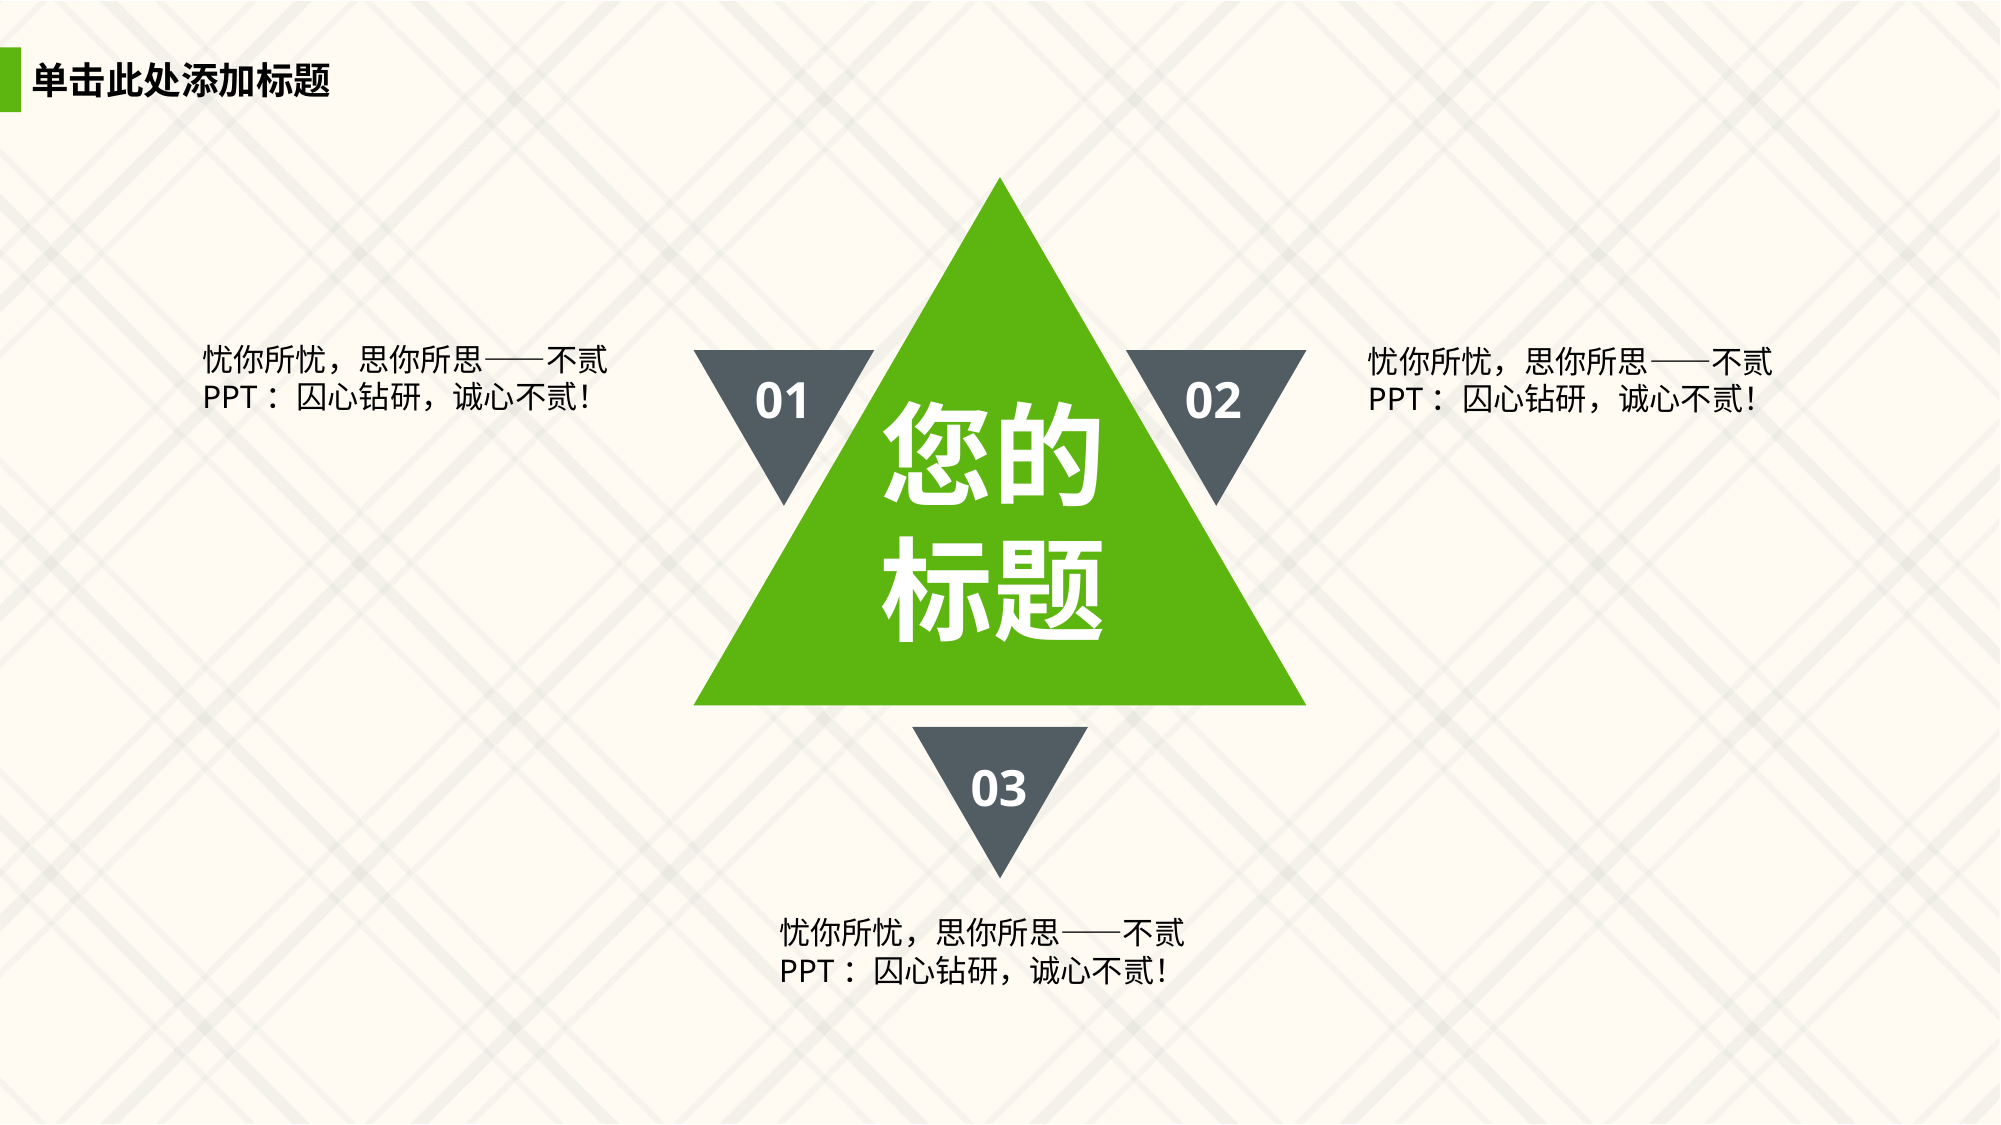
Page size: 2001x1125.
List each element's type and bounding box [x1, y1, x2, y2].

text_box [0, 47, 363, 113]
picture [0, 1, 2000, 1124]
